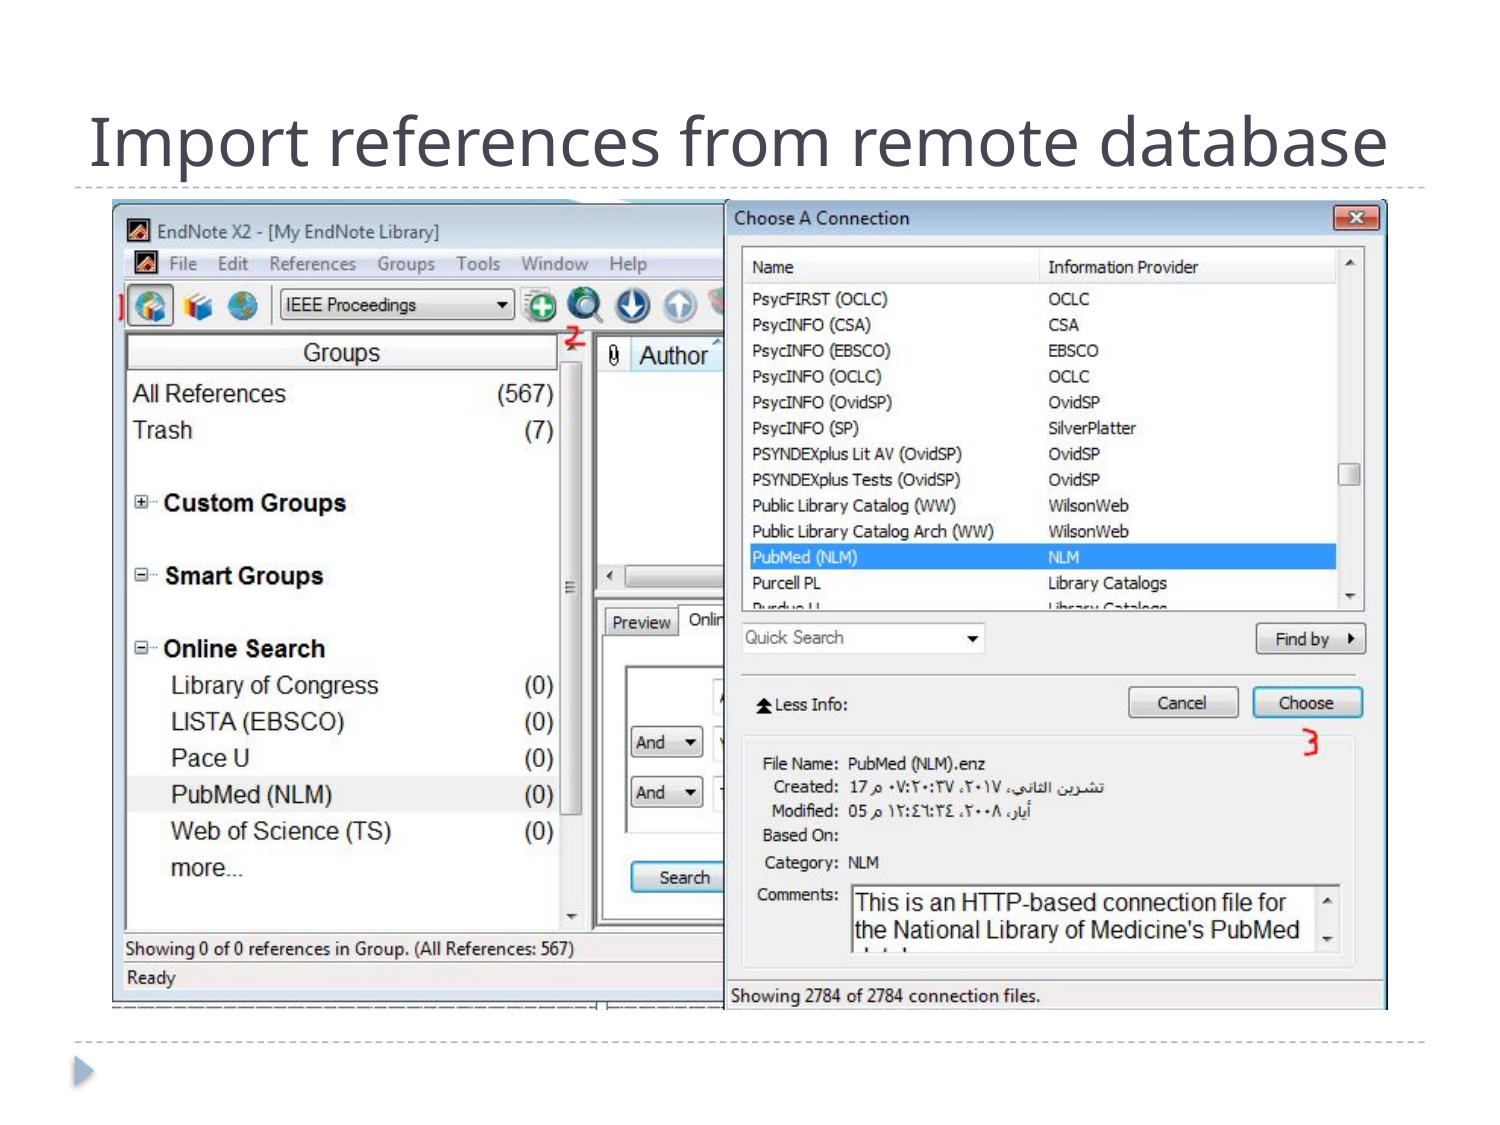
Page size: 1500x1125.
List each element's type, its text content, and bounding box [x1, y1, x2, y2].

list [111, 199, 1389, 1011]
title Import references from remote database [75, 24, 1425, 188]
